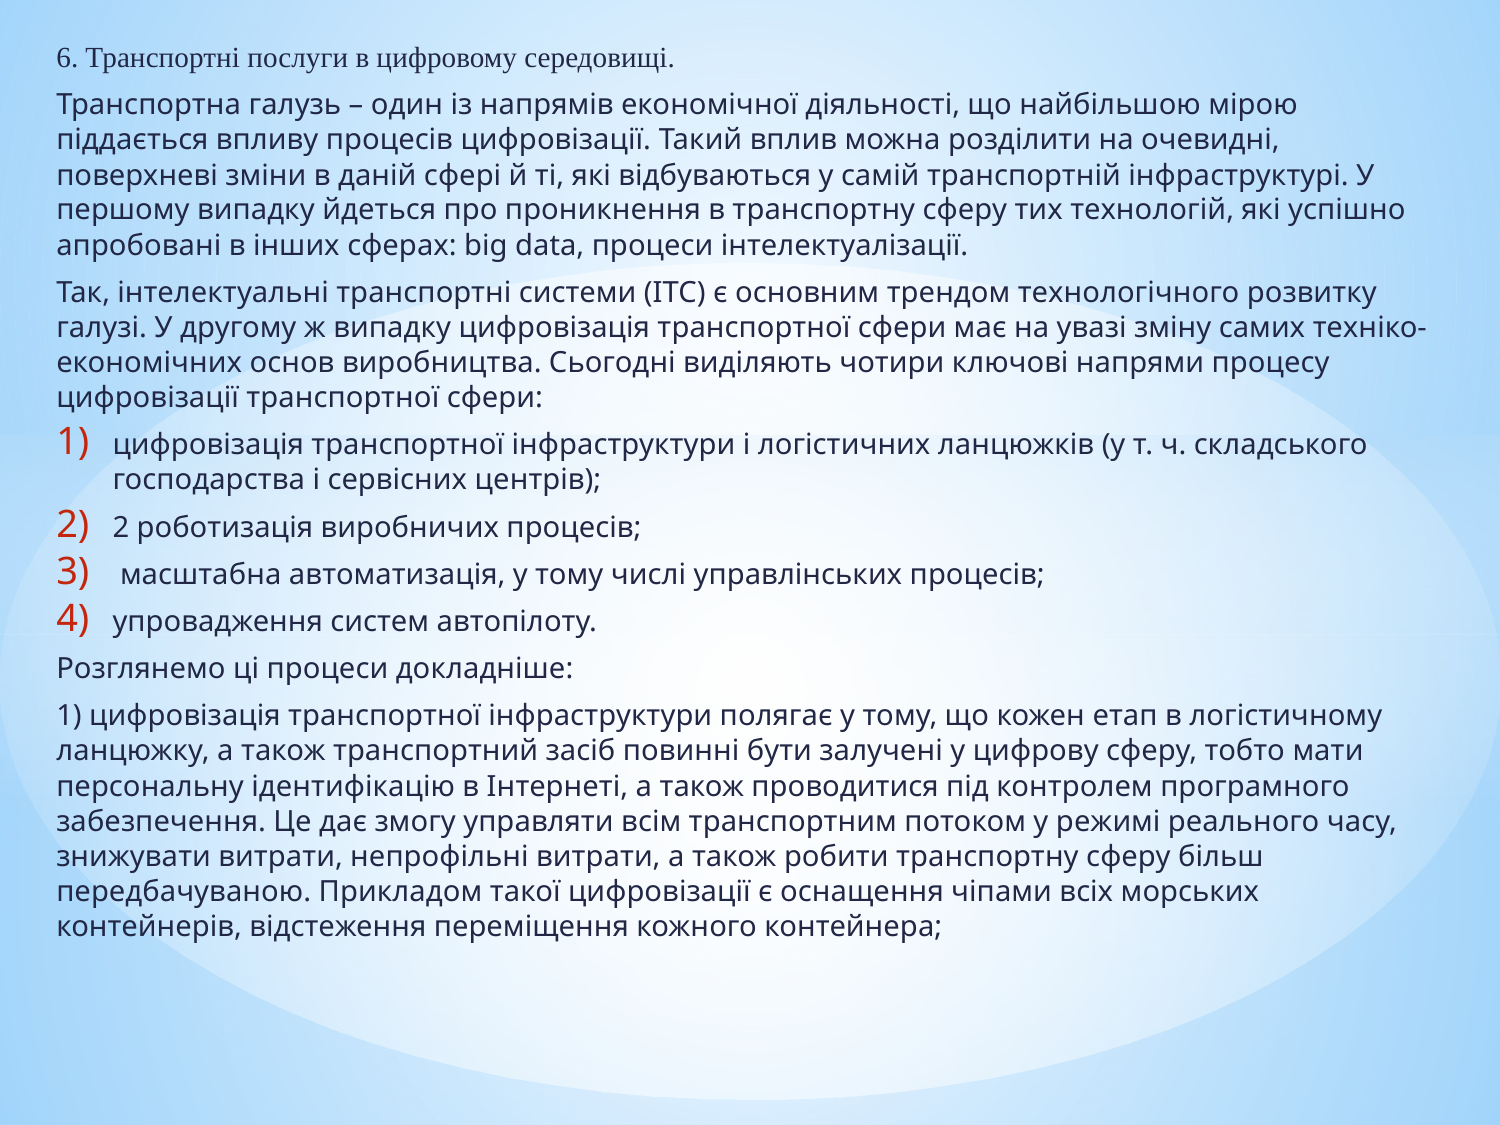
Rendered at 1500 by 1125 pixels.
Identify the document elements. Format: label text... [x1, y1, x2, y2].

subtitle 6. Транспортні послуги в цифровому середовищі. Транспортна галузь – один із напрямів економічної діяльності, що найбільшою мірою піддається впливу процесів цифровізації. Такий вплив можна розділити на очевидні, поверхневі зміни в даній сфері й ті, які відбуваються у самій транспортній інфраструктурі. У першому випадку йдеться про проникнення в транспортну сферу тих технологій, які успішно апробовані в інших сферах: big data, процеси інтелектуалізації. Так, інтелектуальні транспортні системи (ІТС) є основним трендом технологічного розвитку галузі. У другому ж випадку цифровізація транспортної сфери має на увазі зміну самих техніко-економічних основ виробництва. Сьогодні виділяють чотири ключові напрями процесу цифровізації транспортної сфери: цифровізація транспортної інфраструктури і логістичних ланцюжків (у т. ч. складського господарства і сервісних центрів); 2 роботизація виробничих процесів; масштабна автоматизація, у тому числі управлінських процесів; упровадження систем автопілоту. Розглянемо ці процеси докладніше: 1) цифровізація транспортної інфраструктури полягає у тому, що кожен етап в логістичному ланцюжку, а також транспортний засіб повинні бути залучені у цифрову сферу, тобто мати персональну ідентифікацію в Інтернеті, а також проводитися під контролем програмного забезпечення. Це дає змогу управляти всім транспортним потоком у режимі реального часу, знижувати витрати, непрофільні витрати, а також робити транспортну сферу більш передбачуваною. Прикладом такої цифровізації є оснащення чіпами всіх морських контейнерів, відстеження переміщення кожного контейнера; [41, 30, 1459, 1059]
